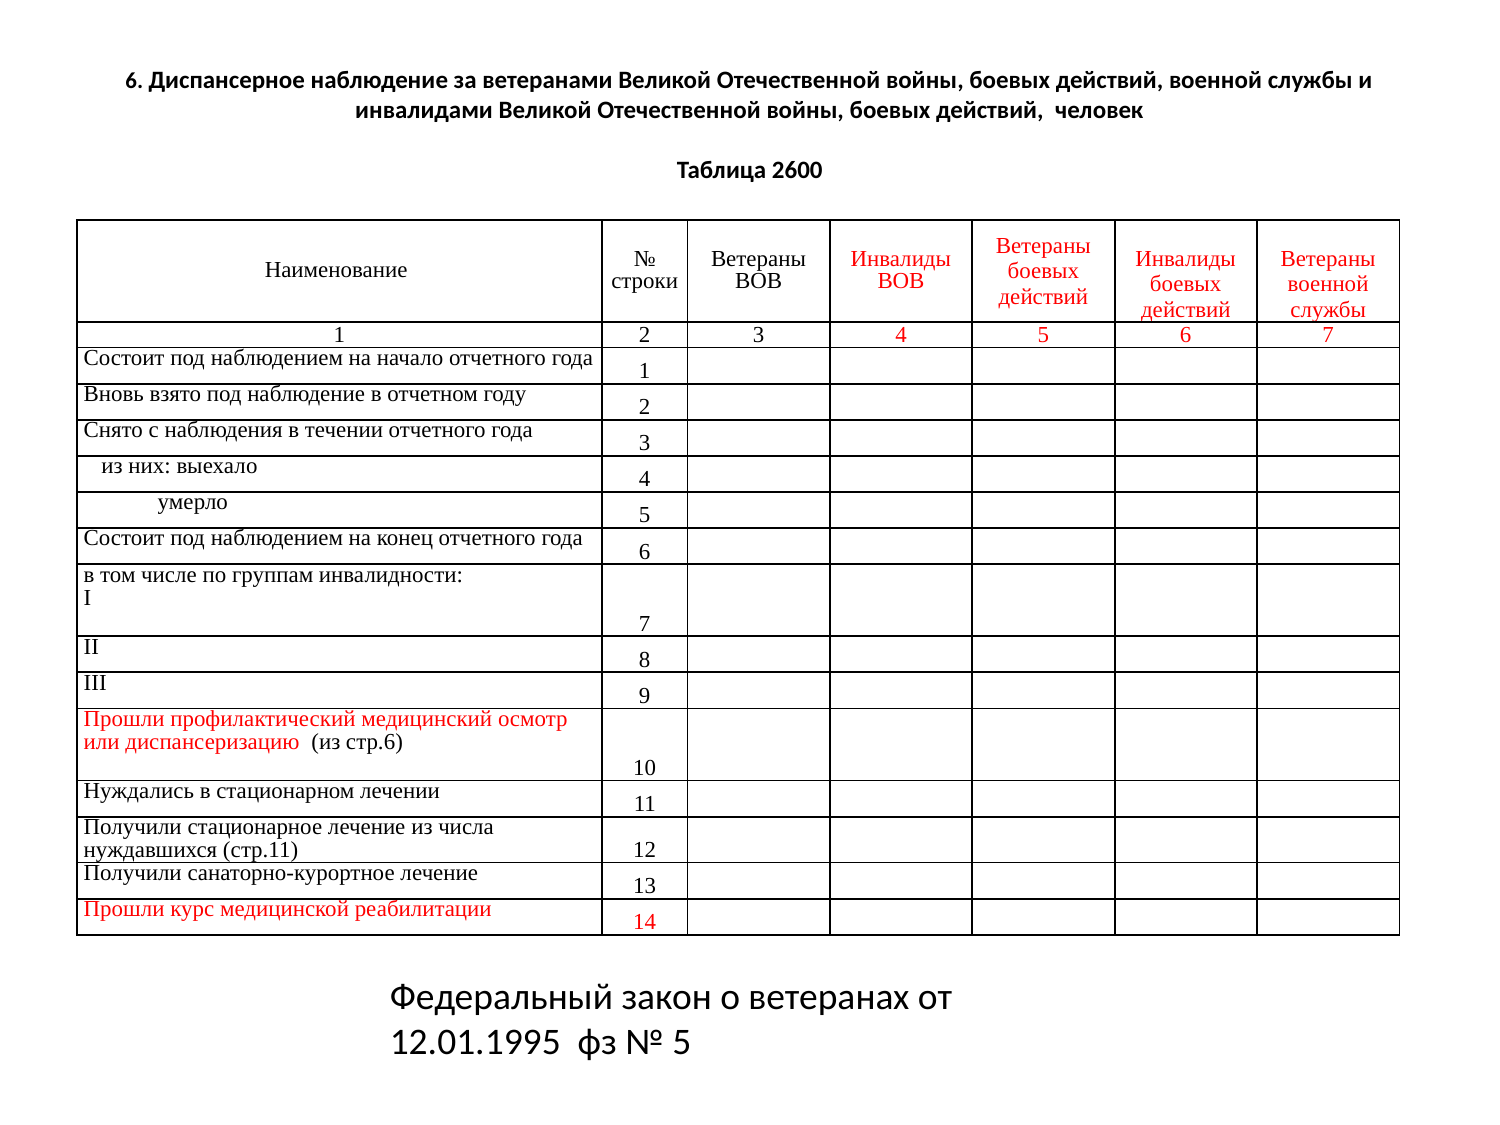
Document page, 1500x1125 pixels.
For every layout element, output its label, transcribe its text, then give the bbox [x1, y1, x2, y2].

table_cell [688, 818, 829, 862]
table_cell [831, 529, 971, 563]
table_cell [1116, 348, 1256, 383]
table_cell [688, 457, 829, 491]
table_cell [1116, 673, 1256, 708]
table_cell [973, 863, 1114, 898]
table_cell [1258, 637, 1399, 671]
table_cell [973, 565, 1114, 635]
table_cell Прошли профилактический медицинский осмотр или диспансеризацию (из стр.6) [78, 709, 601, 780]
table_cell [831, 781, 971, 816]
table_cell 11 [603, 781, 687, 816]
table_cell Прошли курс медицинской реабилитации [78, 900, 601, 934]
table_cell 5 [973, 323, 1114, 347]
table_cell [973, 493, 1114, 527]
table_cell [831, 385, 971, 419]
table_cell [1116, 457, 1256, 491]
table_cell [1116, 421, 1256, 455]
table_cell [688, 709, 829, 780]
table_cell 13 [603, 863, 687, 898]
table_cell 6 [1116, 323, 1256, 347]
table_cell [1116, 818, 1256, 862]
table_cell [831, 348, 971, 383]
table_cell [1116, 863, 1256, 898]
table_cell [831, 709, 971, 780]
table_cell [1116, 709, 1256, 780]
table_cell 3 [688, 323, 829, 347]
title 6. Диспансерное наблюдение за ветеранами Великой Отечественной войны, боевых действий, военной службы и инвалидами Великой Отечественной войны, боевых действий, человек Таблица 2600 [75, 45, 1425, 233]
table_cell из них: выехало [78, 457, 601, 491]
table_header № строки [603, 221, 687, 321]
table_cell Получили стационарное лечение из числа нуждавшихся (стр.11) [78, 818, 601, 862]
table_cell [831, 673, 971, 708]
table_cell [973, 457, 1114, 491]
table_cell [973, 529, 1114, 563]
table_cell 4 [831, 323, 971, 347]
table_cell [1258, 529, 1399, 563]
table_cell [831, 493, 971, 527]
table_cell 4 [603, 457, 687, 491]
table_cell [831, 457, 971, 491]
table_cell [1258, 421, 1399, 455]
table_cell [973, 900, 1114, 934]
table_cell 14 [603, 900, 687, 934]
table_cell 9 [603, 673, 687, 708]
table_cell [973, 421, 1114, 455]
table_cell [1258, 493, 1399, 527]
table_cell Состоит под наблюдением на начало отчетного года [78, 348, 601, 383]
table_cell [1258, 900, 1399, 934]
table_cell 5 [603, 493, 687, 527]
table_cell Состоит под наблюдением на конец отчетного года [78, 529, 601, 563]
table_cell [688, 421, 829, 455]
table_cell [831, 637, 971, 671]
table_cell [973, 673, 1114, 708]
table_cell [973, 637, 1114, 671]
table_cell [1116, 529, 1256, 563]
table_header Ветераны военной службы [1258, 221, 1399, 321]
table_cell [688, 673, 829, 708]
table_cell 10 [603, 709, 687, 780]
table_cell 8 [603, 637, 687, 671]
table_cell [1116, 900, 1256, 934]
table_cell [1258, 709, 1399, 780]
table_cell умерло [78, 493, 601, 527]
table_cell [1116, 493, 1256, 527]
table_cell [1258, 348, 1399, 383]
table_cell 2 [603, 385, 687, 419]
table_cell [1258, 863, 1399, 898]
table_header Ветераны боевых действий [973, 221, 1114, 321]
table_cell [1258, 818, 1399, 862]
table_cell [1258, 385, 1399, 419]
table_cell [688, 781, 829, 816]
table_cell [1258, 565, 1399, 635]
table_cell [1258, 673, 1399, 708]
table_cell 6 [603, 529, 687, 563]
table_cell [973, 818, 1114, 862]
table_cell [688, 529, 829, 563]
table_header Инвалиды ВОВ [831, 221, 971, 321]
table_cell [973, 348, 1114, 383]
table_cell [688, 493, 829, 527]
table_cell 2 [603, 323, 687, 347]
table_cell 1 [78, 323, 601, 347]
table_cell [1116, 781, 1256, 816]
table_cell 7 [603, 565, 687, 635]
table_cell 1 [603, 348, 687, 383]
table_cell [831, 863, 971, 898]
table_cell [688, 900, 829, 934]
table_header Наименование [78, 221, 601, 321]
table_cell 3 [603, 421, 687, 455]
table_cell Вновь взято под наблюдение в отчетном году [78, 385, 601, 419]
table_cell III [78, 673, 601, 708]
table_cell II [78, 637, 601, 671]
table_cell [973, 709, 1114, 780]
table_cell 12 [603, 818, 687, 862]
text_box Федеральный закон о ветеранах от 12.01.1995 фз № 5 [375, 964, 1126, 1069]
table_cell [831, 900, 971, 934]
table_cell Нуждались в стационарном лечении [78, 781, 601, 816]
table_cell [688, 348, 829, 383]
table_header Ветераны ВОВ [688, 221, 829, 321]
table_cell [1258, 781, 1399, 816]
table_cell [1116, 637, 1256, 671]
table_cell [688, 637, 829, 671]
table_cell [831, 818, 971, 862]
table_cell [688, 863, 829, 898]
table_cell Получили санаторно-курортное лечение [78, 863, 601, 898]
table_cell [688, 565, 829, 635]
table_header Инвалиды боевых действий [1116, 221, 1256, 321]
table_cell [973, 781, 1114, 816]
table_cell [831, 421, 971, 455]
table_cell в том числе по группам инвалидности: I [78, 565, 601, 635]
table_cell [973, 385, 1114, 419]
table_cell [831, 565, 971, 635]
table_cell 7 [1258, 323, 1399, 347]
table_cell [1116, 385, 1256, 419]
table_cell [1116, 565, 1256, 635]
table_cell Снято с наблюдения в течении отчетного года [78, 421, 601, 455]
table_cell [688, 385, 829, 419]
table_cell [1258, 457, 1399, 491]
